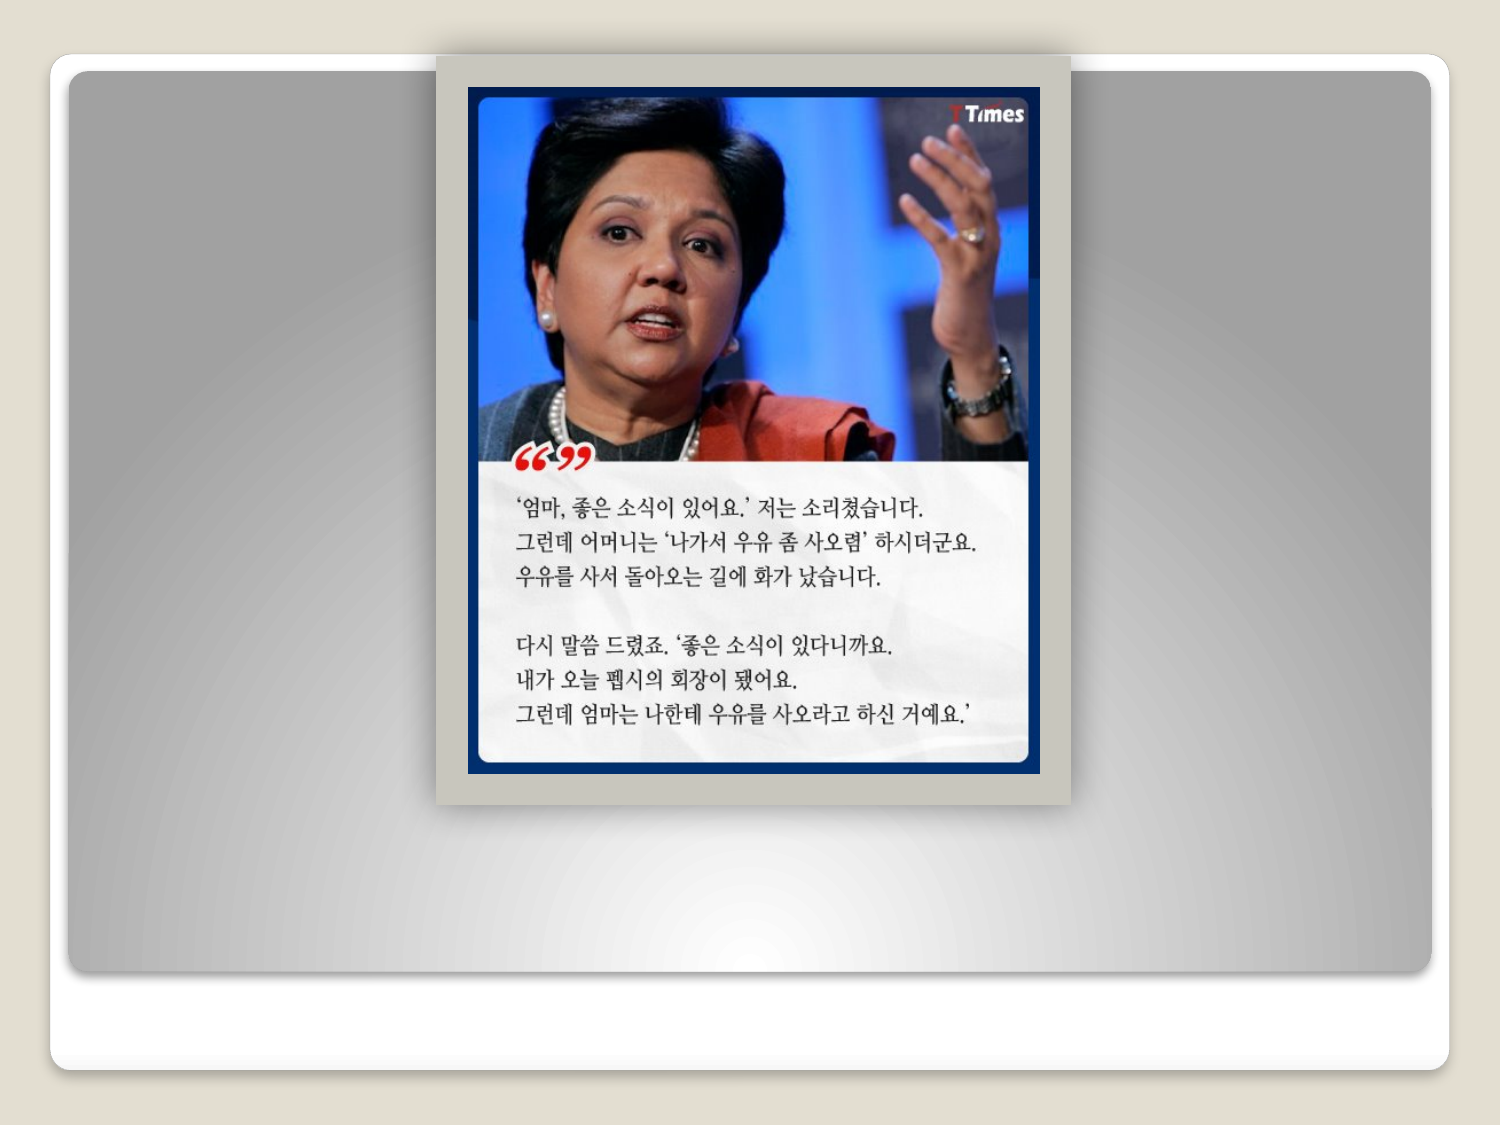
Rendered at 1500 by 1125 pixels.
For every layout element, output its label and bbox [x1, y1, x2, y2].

list [467, 86, 1041, 775]
